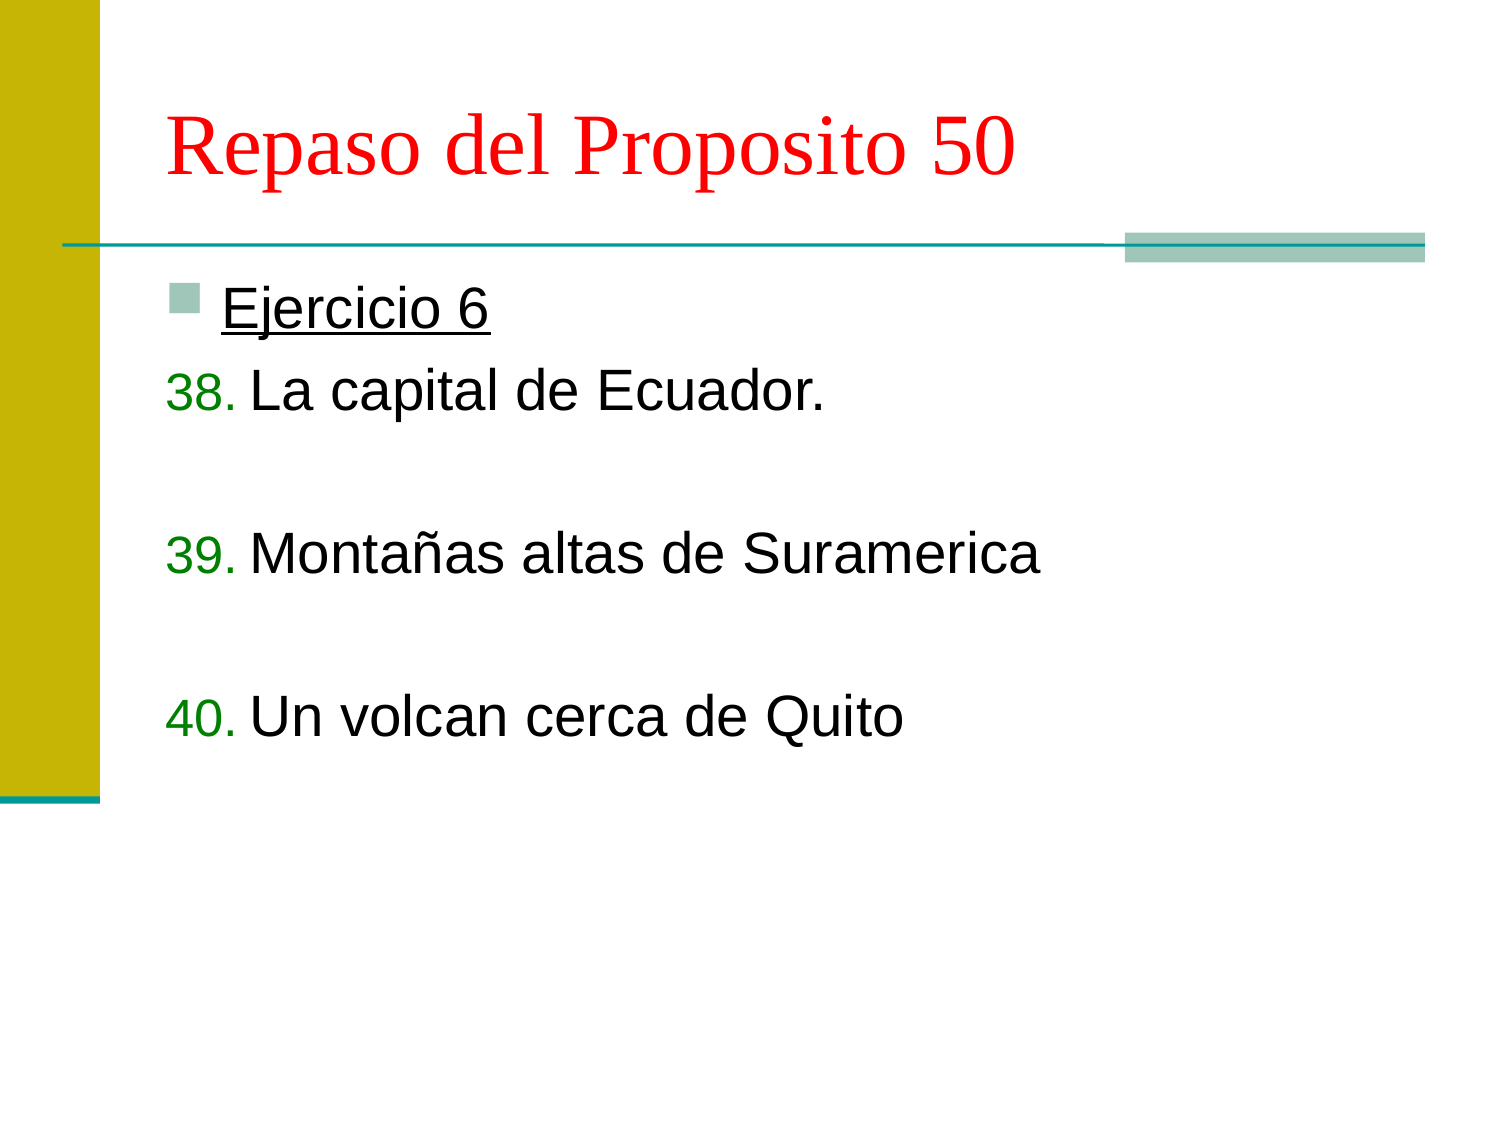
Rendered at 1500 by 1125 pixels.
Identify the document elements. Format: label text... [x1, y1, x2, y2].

list Ejercicio 6 La capital de Ecuador. Montañas altas de Suramerica Un volcan cerca de Quito [150, 262, 1425, 1006]
title Repaso del Proposito 50 [150, 45, 1425, 234]
